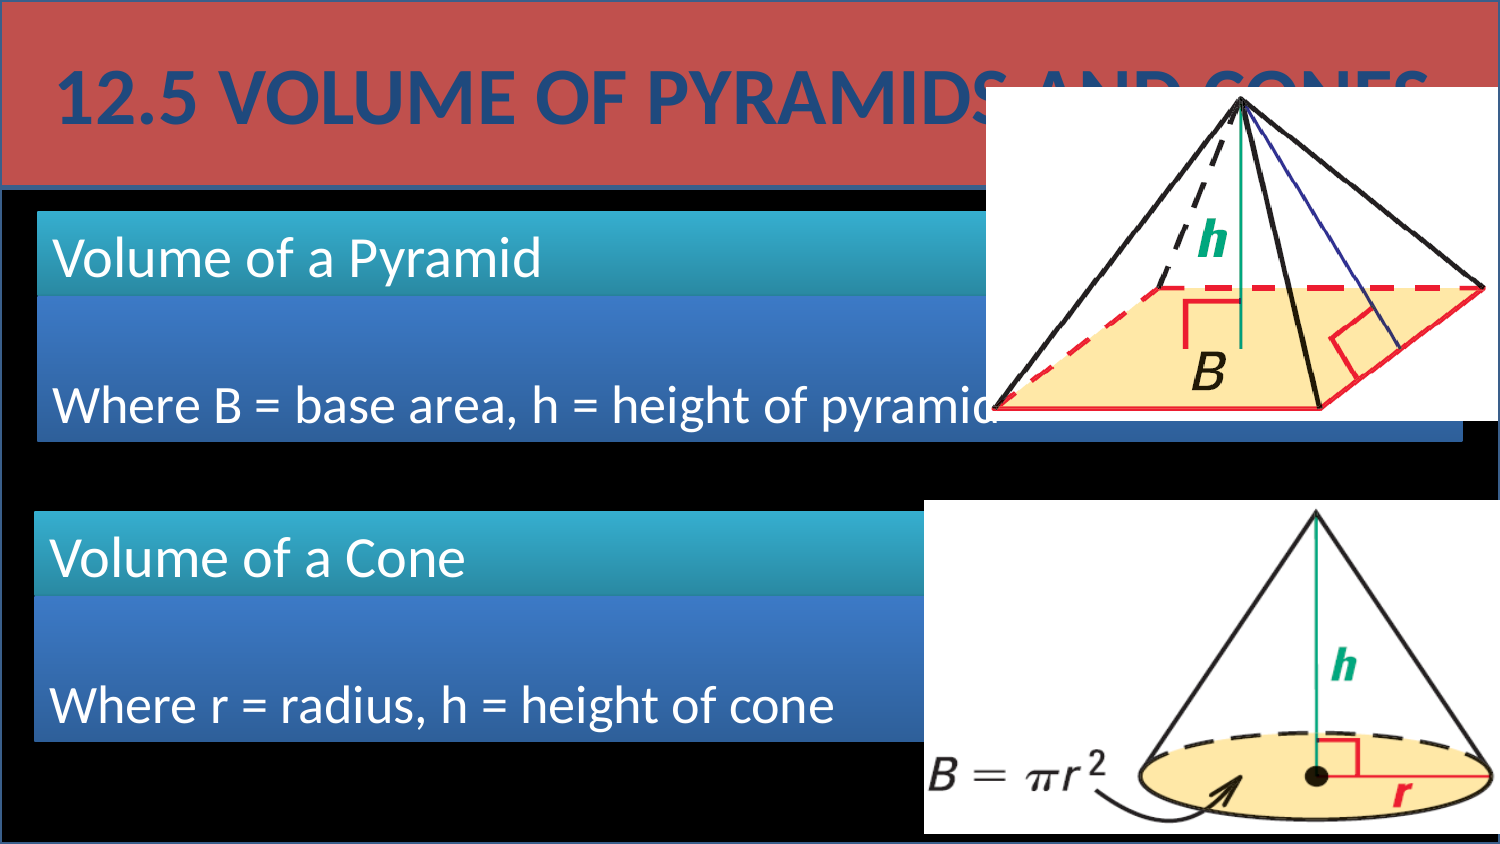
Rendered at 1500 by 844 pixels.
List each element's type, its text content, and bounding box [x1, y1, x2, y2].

picture [924, 500, 1500, 834]
text_box Volume of a Pyramid [37, 211, 981, 295]
text_box Volume of a Cone [34, 511, 919, 595]
picture [986, 87, 1499, 421]
title 12.5 Volume of Pyramids and Cones [37, 33, 1450, 150]
